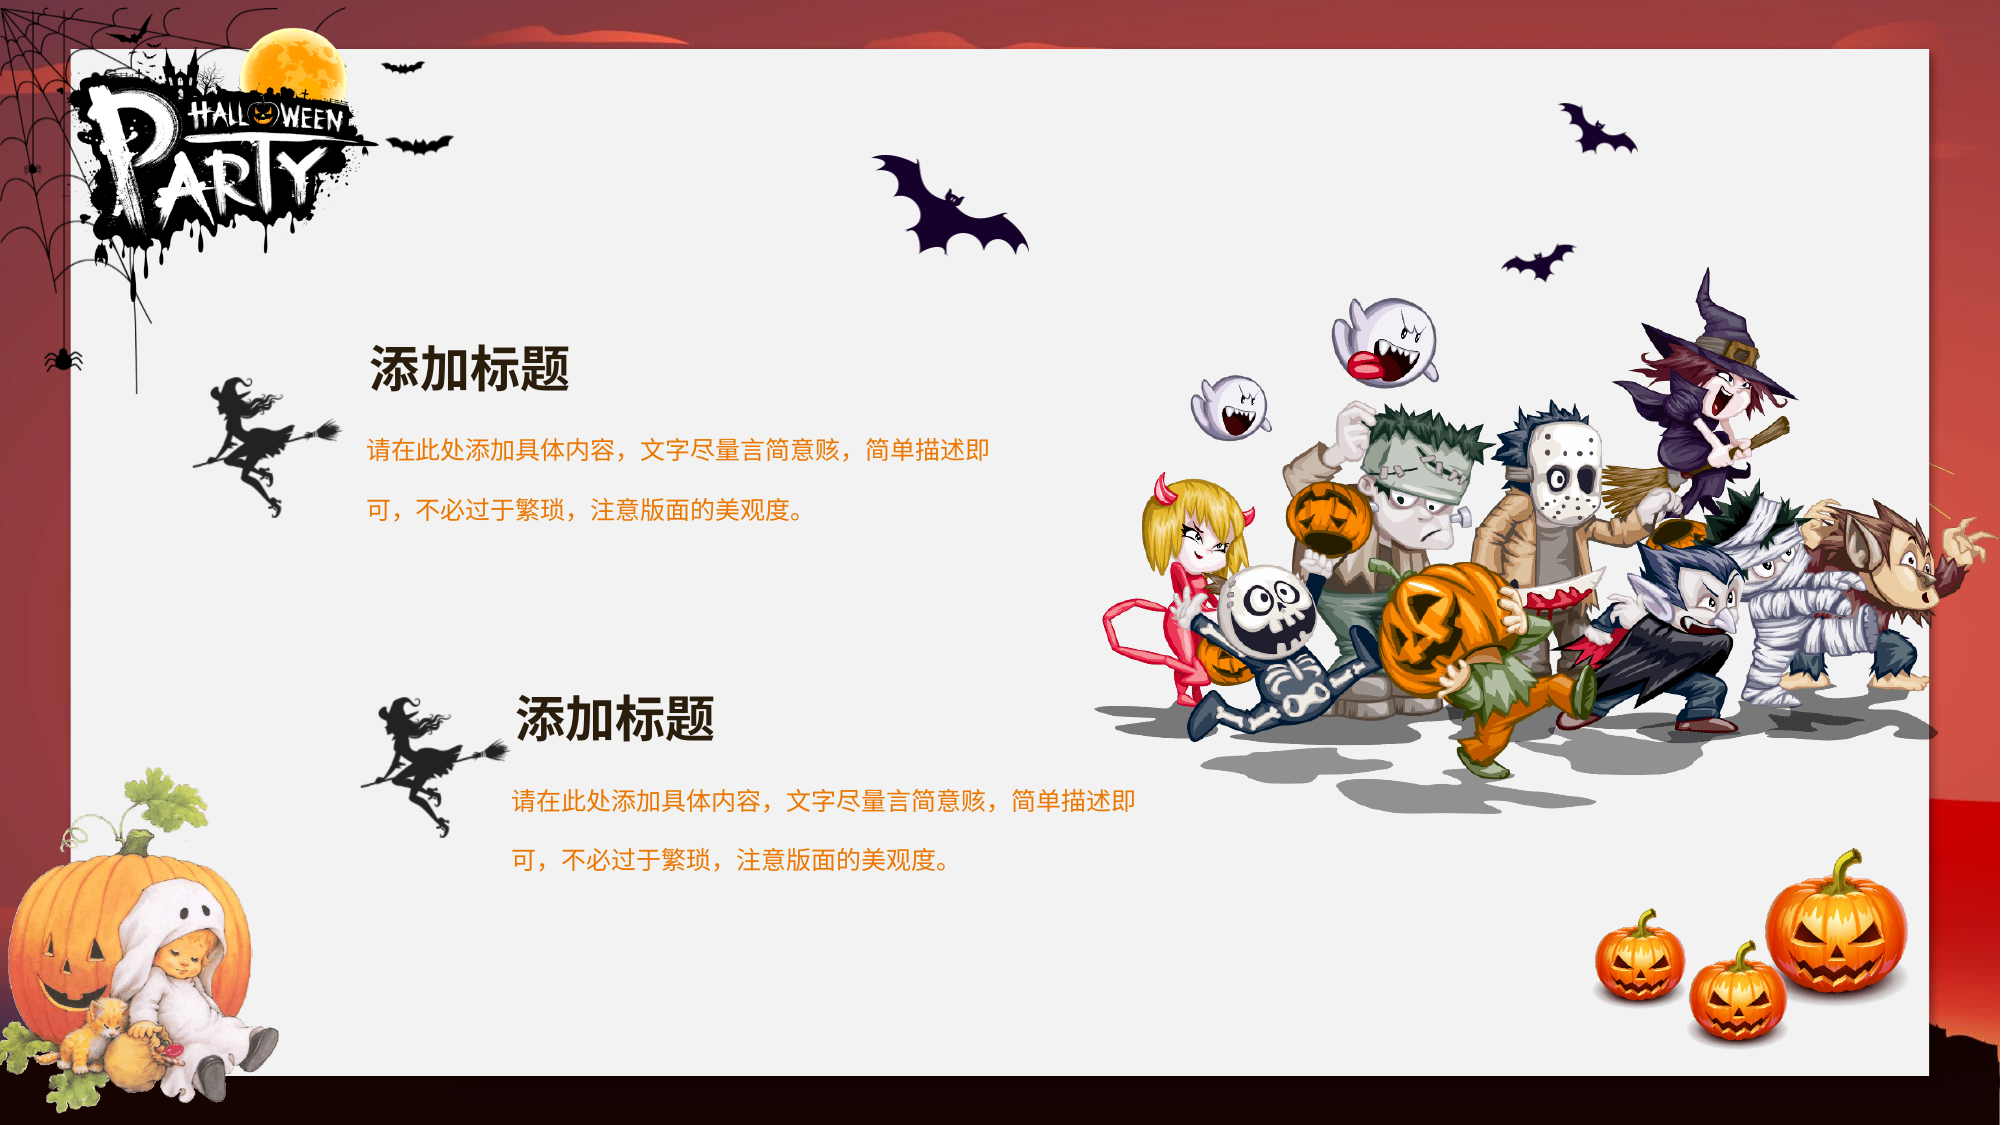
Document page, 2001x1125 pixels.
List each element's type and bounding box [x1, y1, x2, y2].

text_box [497, 680, 1173, 875]
picture [0, 0, 2000, 1125]
text_box [351, 330, 1028, 525]
